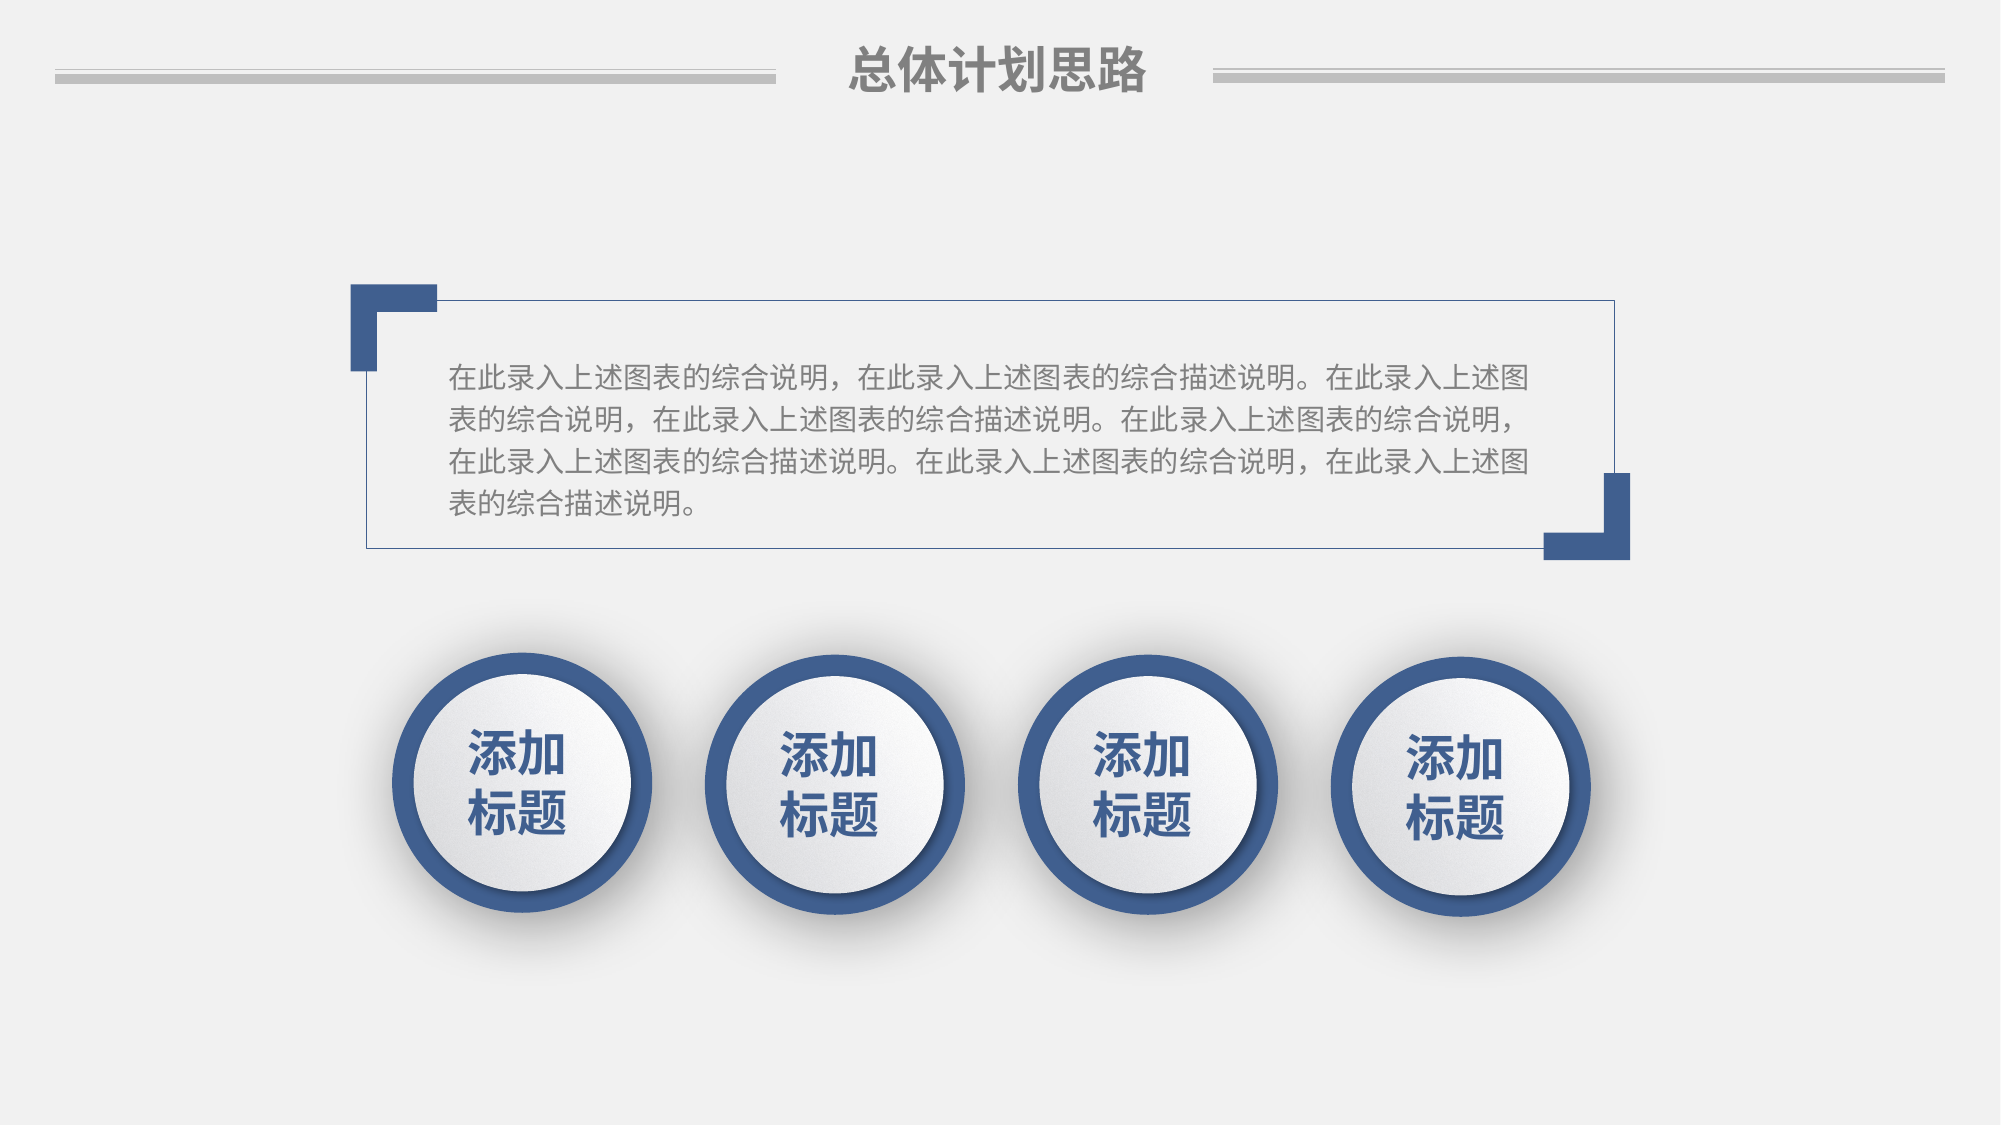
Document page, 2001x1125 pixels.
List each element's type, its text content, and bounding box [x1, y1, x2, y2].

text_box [1330, 656, 1592, 917]
text_box 在此录入上述图表的综合说明，在此录入上述图表的综合描述说明。在此录入上述图表的综合说明，在此录入上述图表的综合描述说明。在此录入上述图表的综合说明，在此录入上述图表的综合描述说明。在此录入上述图表的综合说明，在此录入上述图表的综合描述说明。 [433, 344, 1568, 528]
text_box 总体计划思路 [782, 30, 1213, 106]
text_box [391, 652, 653, 913]
text_box [350, 284, 438, 372]
text_box [1543, 473, 1631, 561]
text_box [364, 298, 1617, 550]
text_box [1017, 654, 1279, 915]
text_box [704, 654, 966, 915]
